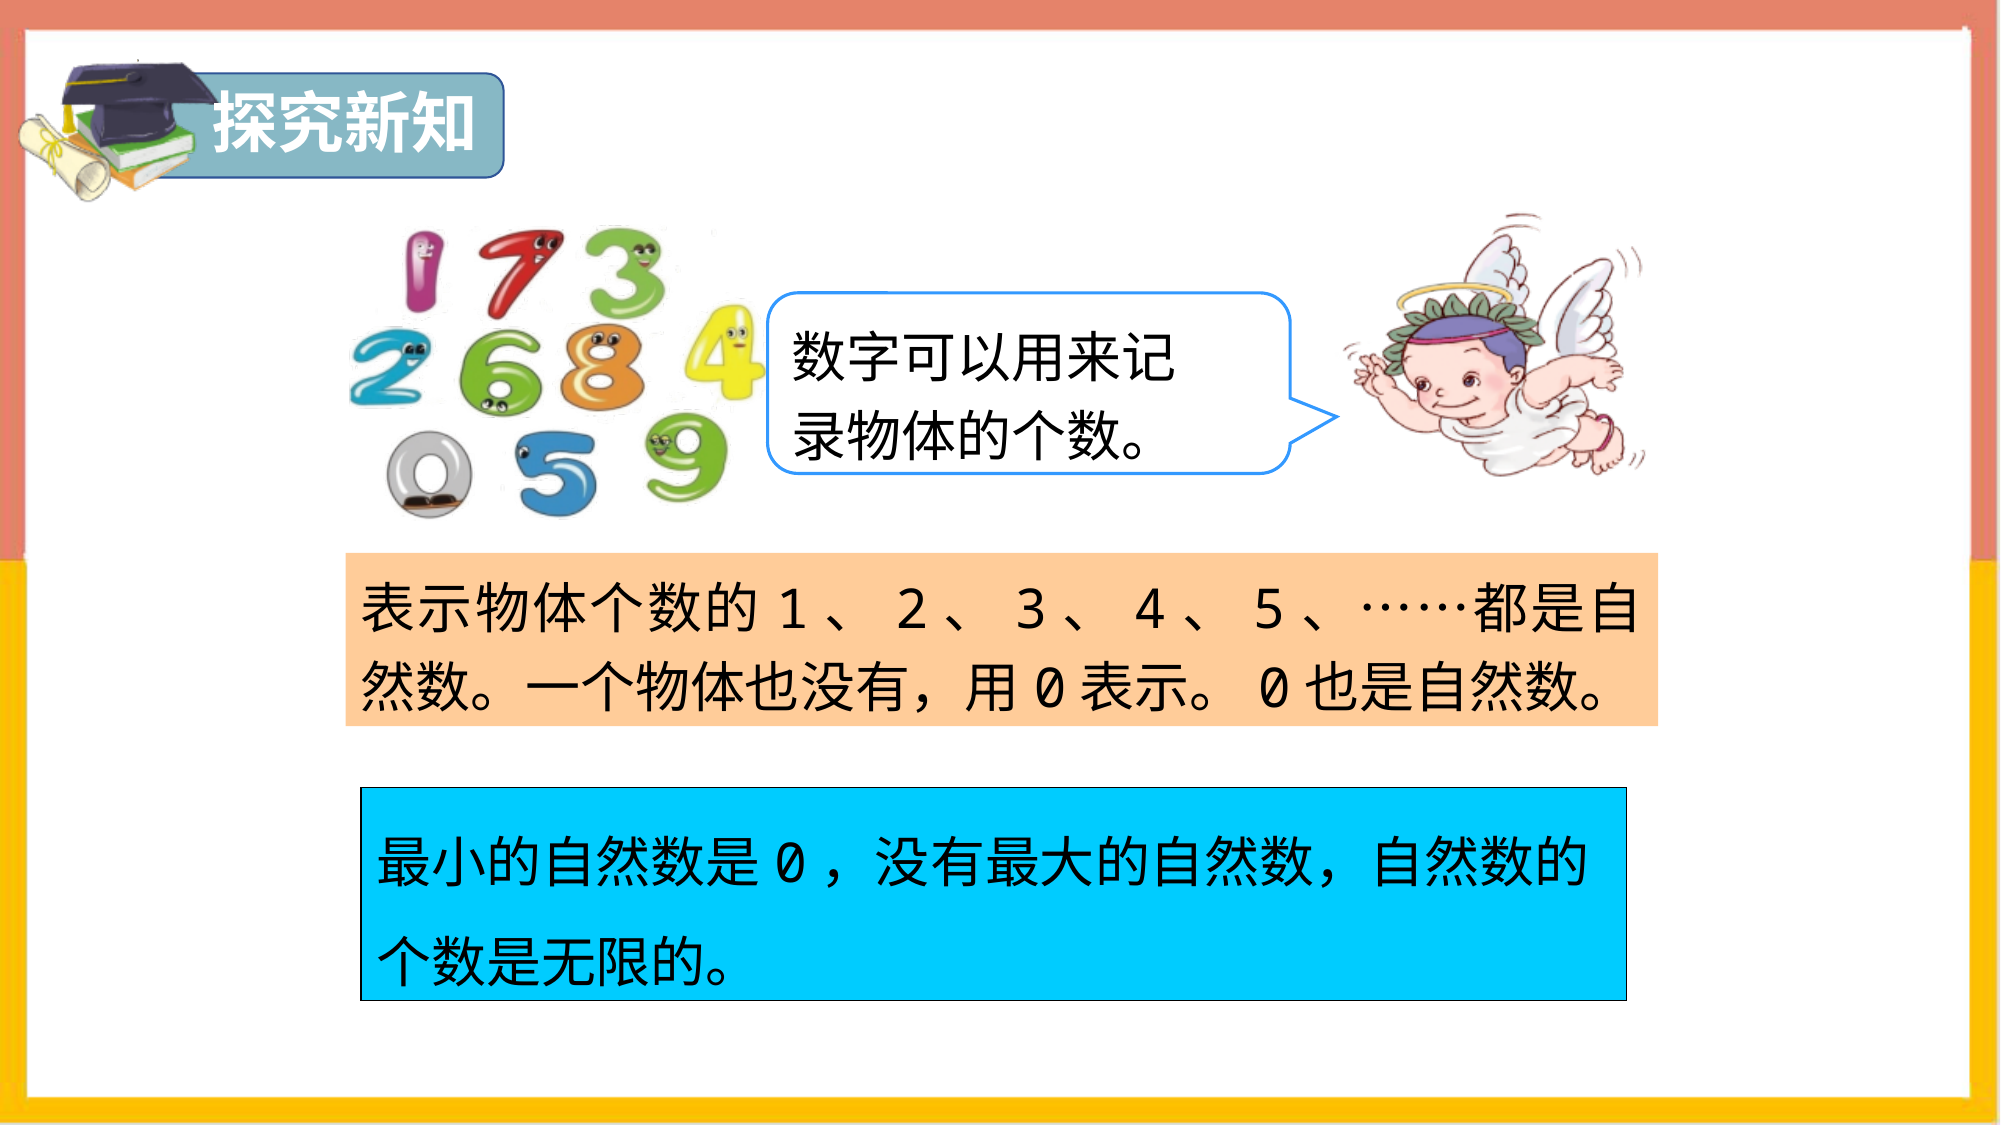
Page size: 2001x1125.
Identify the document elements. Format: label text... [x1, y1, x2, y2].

text_box 表示物体个数的1、2、3、4、5、……都是自然数。一个物体也没有，用0表示。0也是自然数。 [345, 552, 1659, 727]
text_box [0, 3, 504, 243]
picture [0, 0, 2001, 1125]
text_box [767, 209, 1666, 483]
text_box 最小的自然数是0，没有最大的自然数，自然数的个数是无限的。 [361, 787, 1627, 1001]
